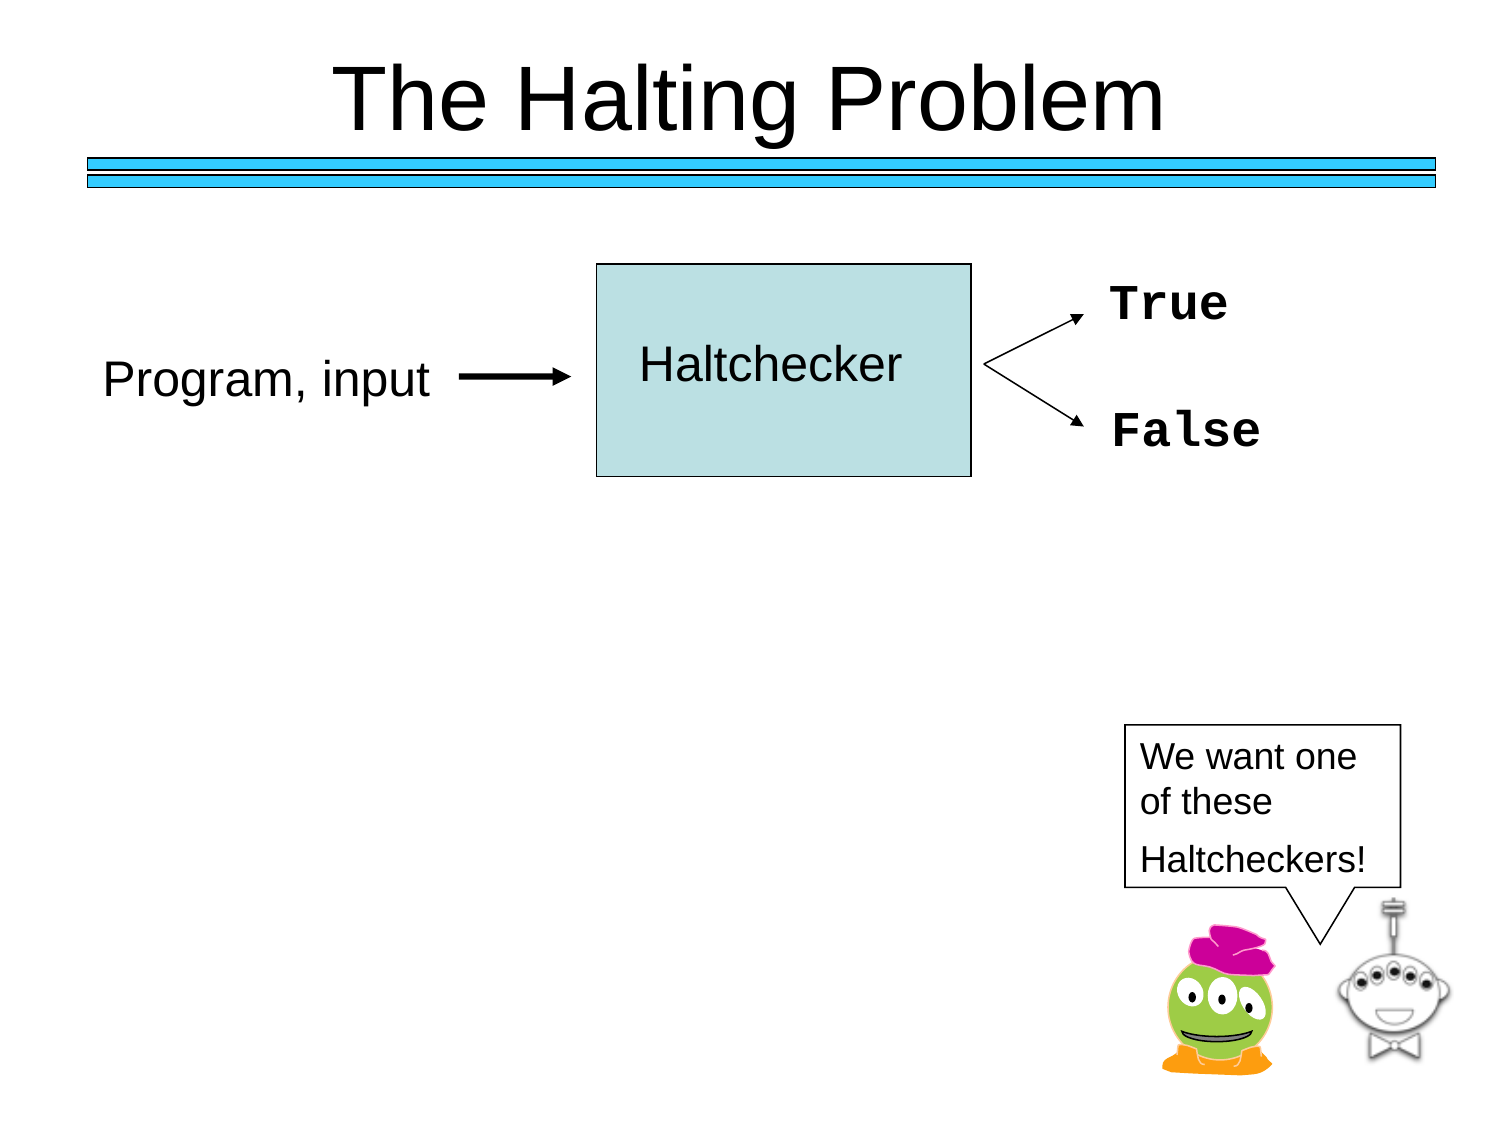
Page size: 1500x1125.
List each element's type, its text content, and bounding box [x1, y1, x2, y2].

text_box Program, input [87, 338, 484, 414]
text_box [1162, 924, 1276, 1076]
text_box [87, 157, 1436, 188]
picture [1325, 887, 1463, 1076]
text_box [984, 314, 1084, 364]
text_box Haltchecker [596, 263, 972, 477]
text_box [458, 370, 572, 383]
text_box We want one of these Haltcheckers! [1125, 724, 1401, 944]
title The Halting Problem [112, 0, 1388, 156]
text_box True [1093, 262, 1244, 338]
text_box [983, 363, 1084, 427]
text_box False [1096, 388, 1277, 464]
